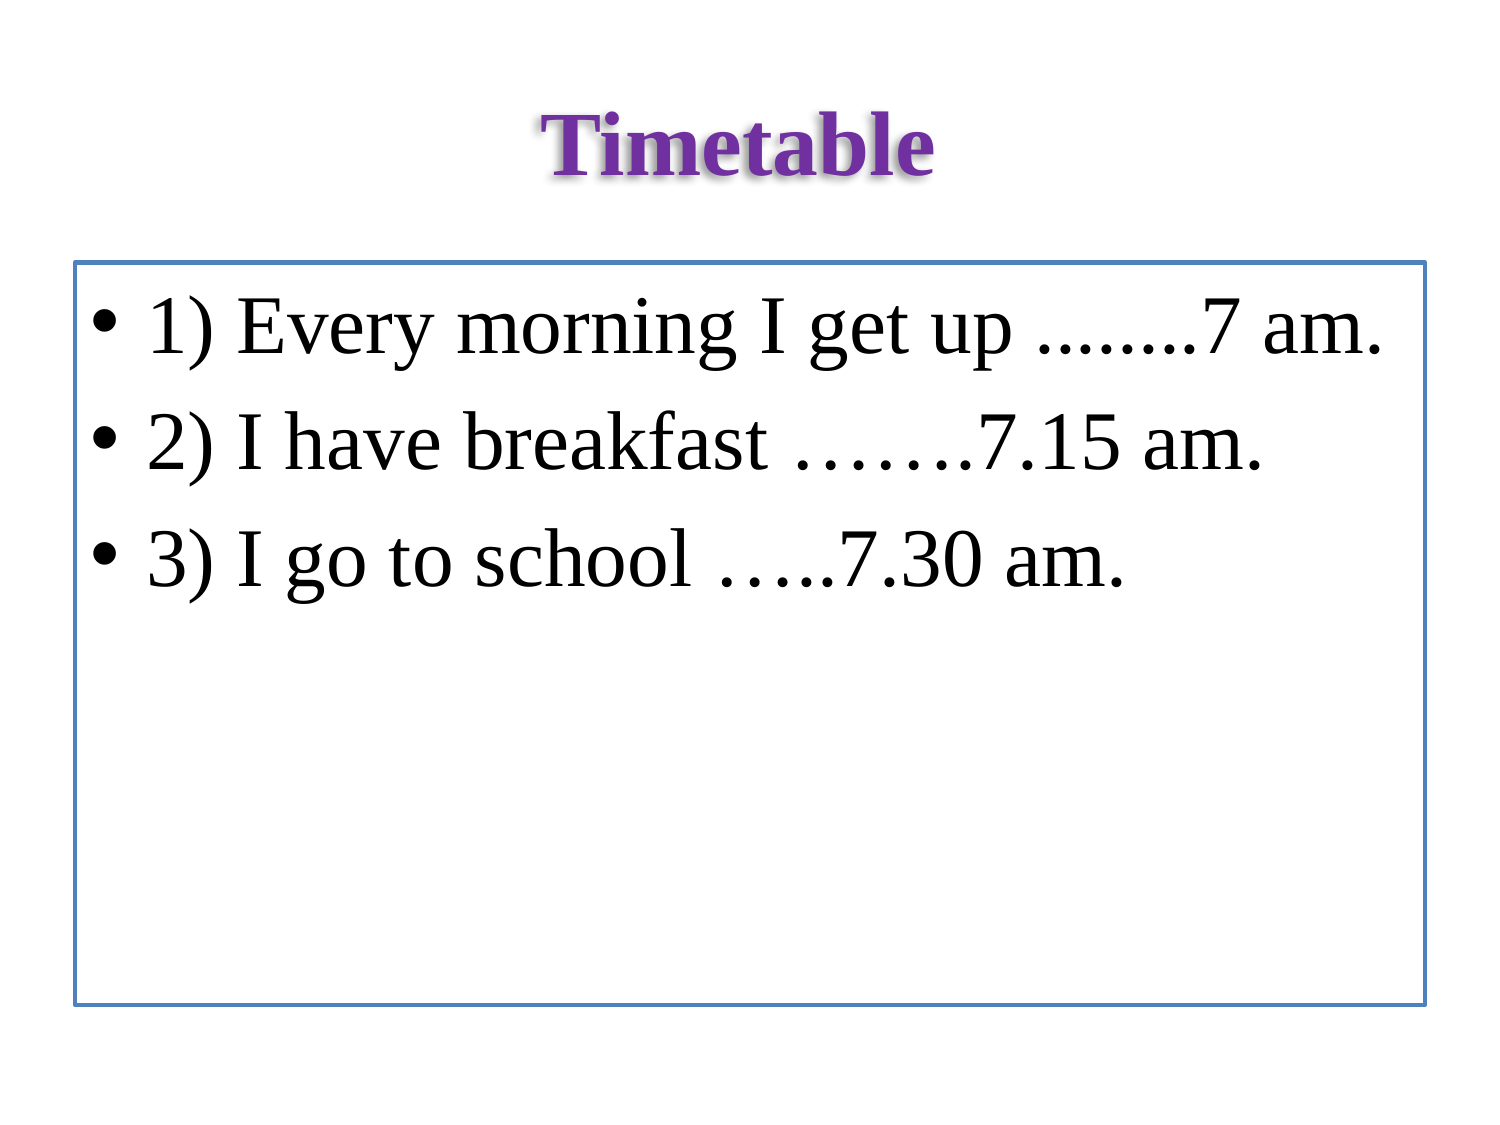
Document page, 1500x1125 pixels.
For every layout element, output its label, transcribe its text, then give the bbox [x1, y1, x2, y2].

title Timetable [75, 45, 1425, 233]
list 1) Every morning I get up ........7 am. 2) I have breakfast …….7.15 am. 3) I go to school …..7.30 am. [73, 260, 1427, 1007]
